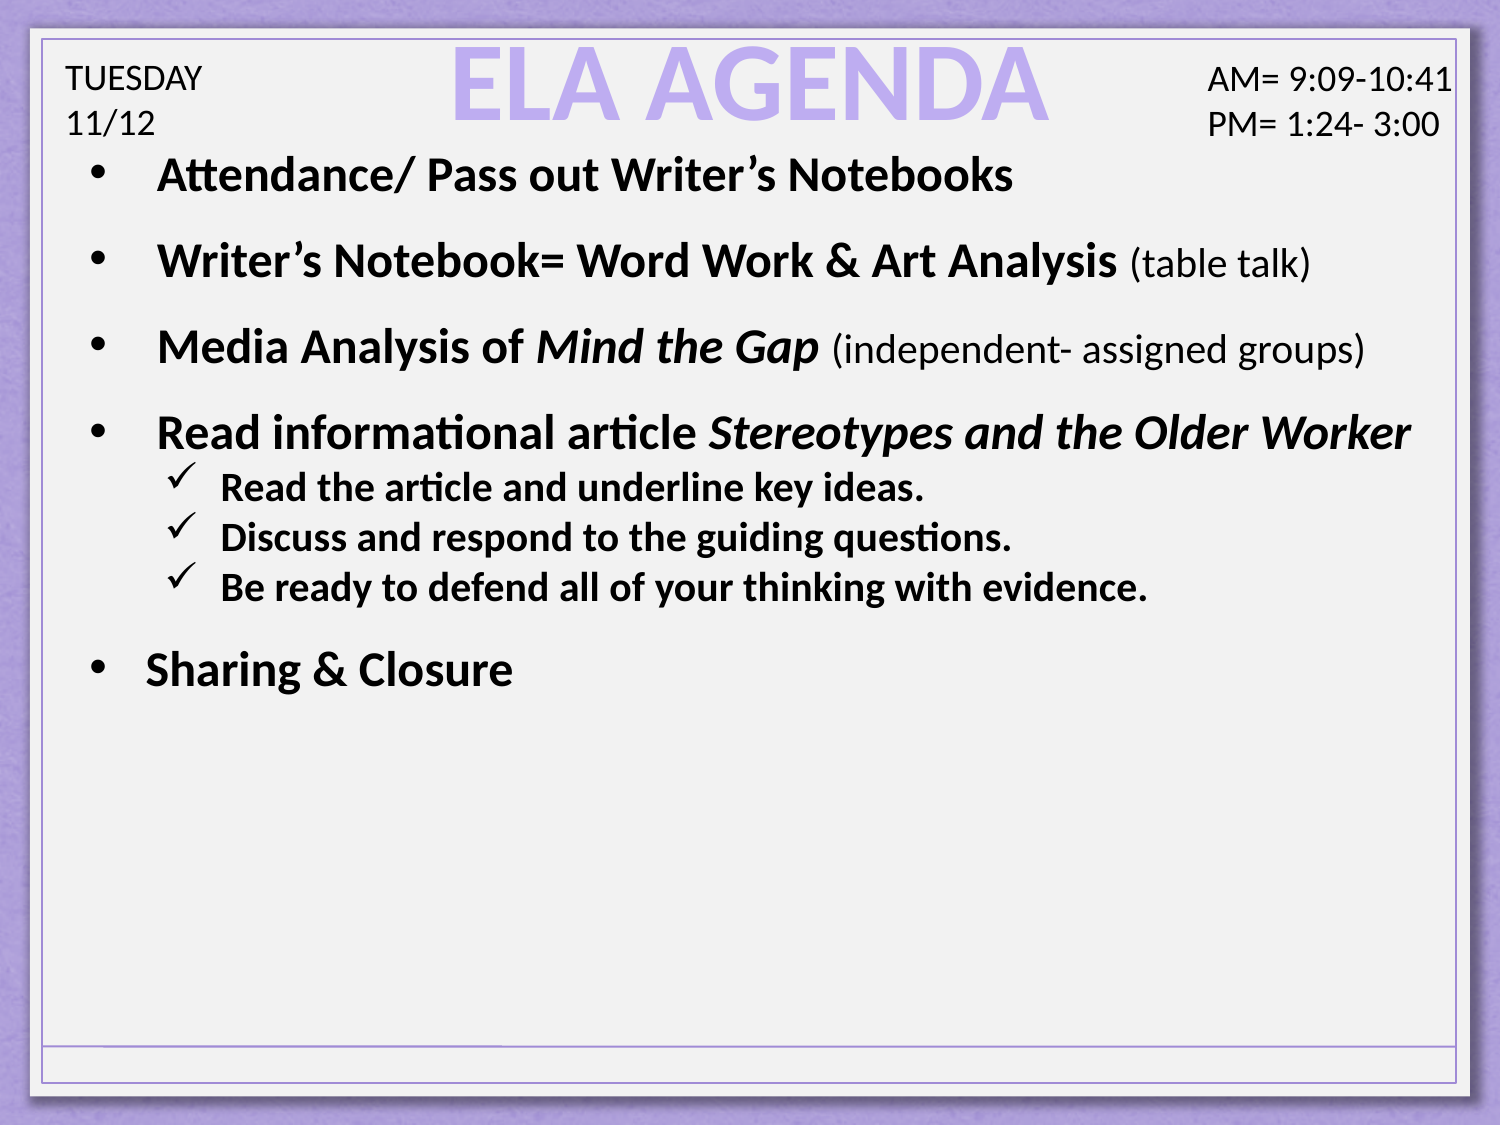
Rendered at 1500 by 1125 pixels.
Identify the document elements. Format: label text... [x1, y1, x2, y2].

text_box Attendance/ Pass out Writer’s Notebooks Writer’s Notebook= Word Work & Art Analysis (table talk) Media Analysis of Mind the Gap (independent- assigned groups) Read informational article Stereotypes and the Older Worker Read the article and underline key ideas. Discuss and respond to the guiding questions. Be ready to defend all of your thinking with evidence. Sharing & Closure [74, 133, 1438, 824]
text_box ELA AGENDA [434, 0, 1066, 133]
text_box AM= 9:09-10:41 PM= 1:24- 3:00 [1192, 46, 1471, 152]
text_box TUESDAY 11/12 [50, 45, 269, 150]
